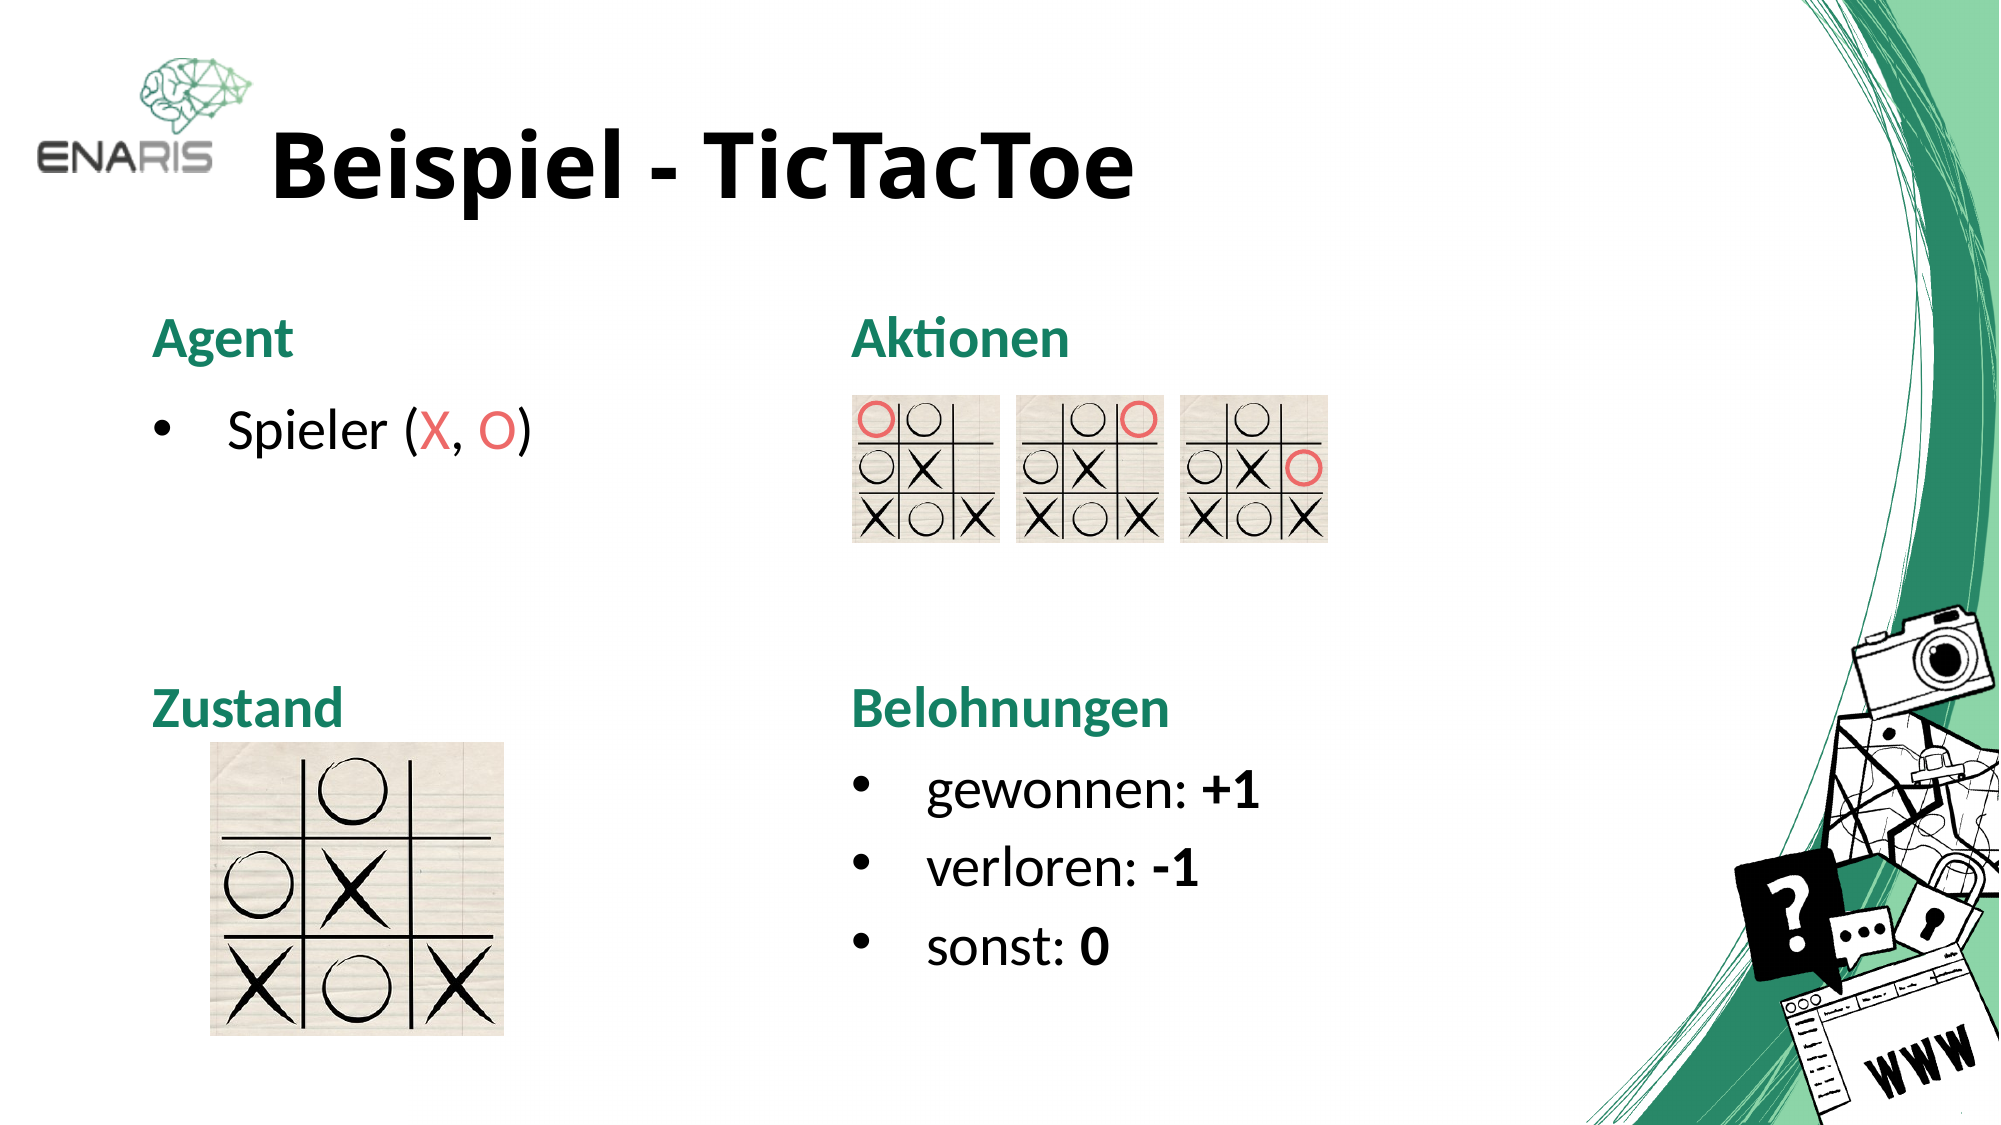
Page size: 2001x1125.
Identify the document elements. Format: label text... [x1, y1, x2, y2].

text_box Agent Spieler (X, O) Zustand [137, 299, 702, 1014]
picture [210, 0, 1999, 1125]
text_box Beispiel - TicTacToe [253, 59, 1863, 278]
text_box Aktionen Belohnungen gewonnen: +1 verloren: -1 sonst: 0 [836, 299, 1401, 1014]
picture [37, 58, 254, 173]
